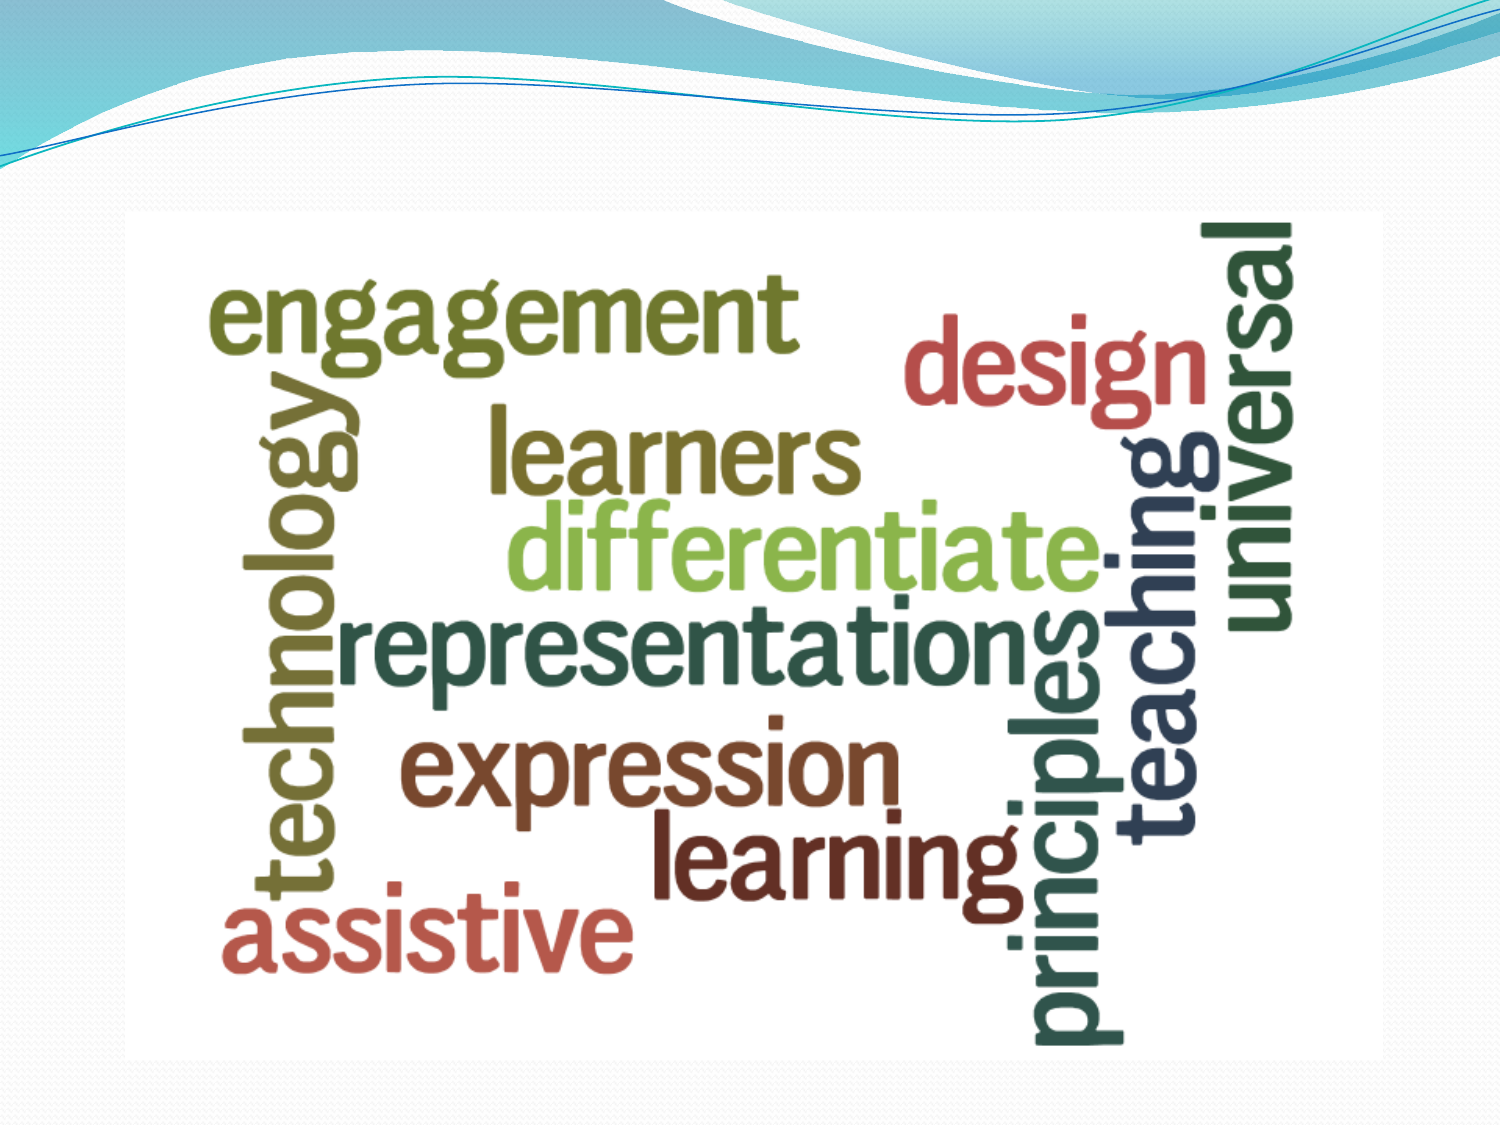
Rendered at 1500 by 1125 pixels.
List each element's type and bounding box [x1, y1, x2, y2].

picture [124, 212, 1384, 1060]
